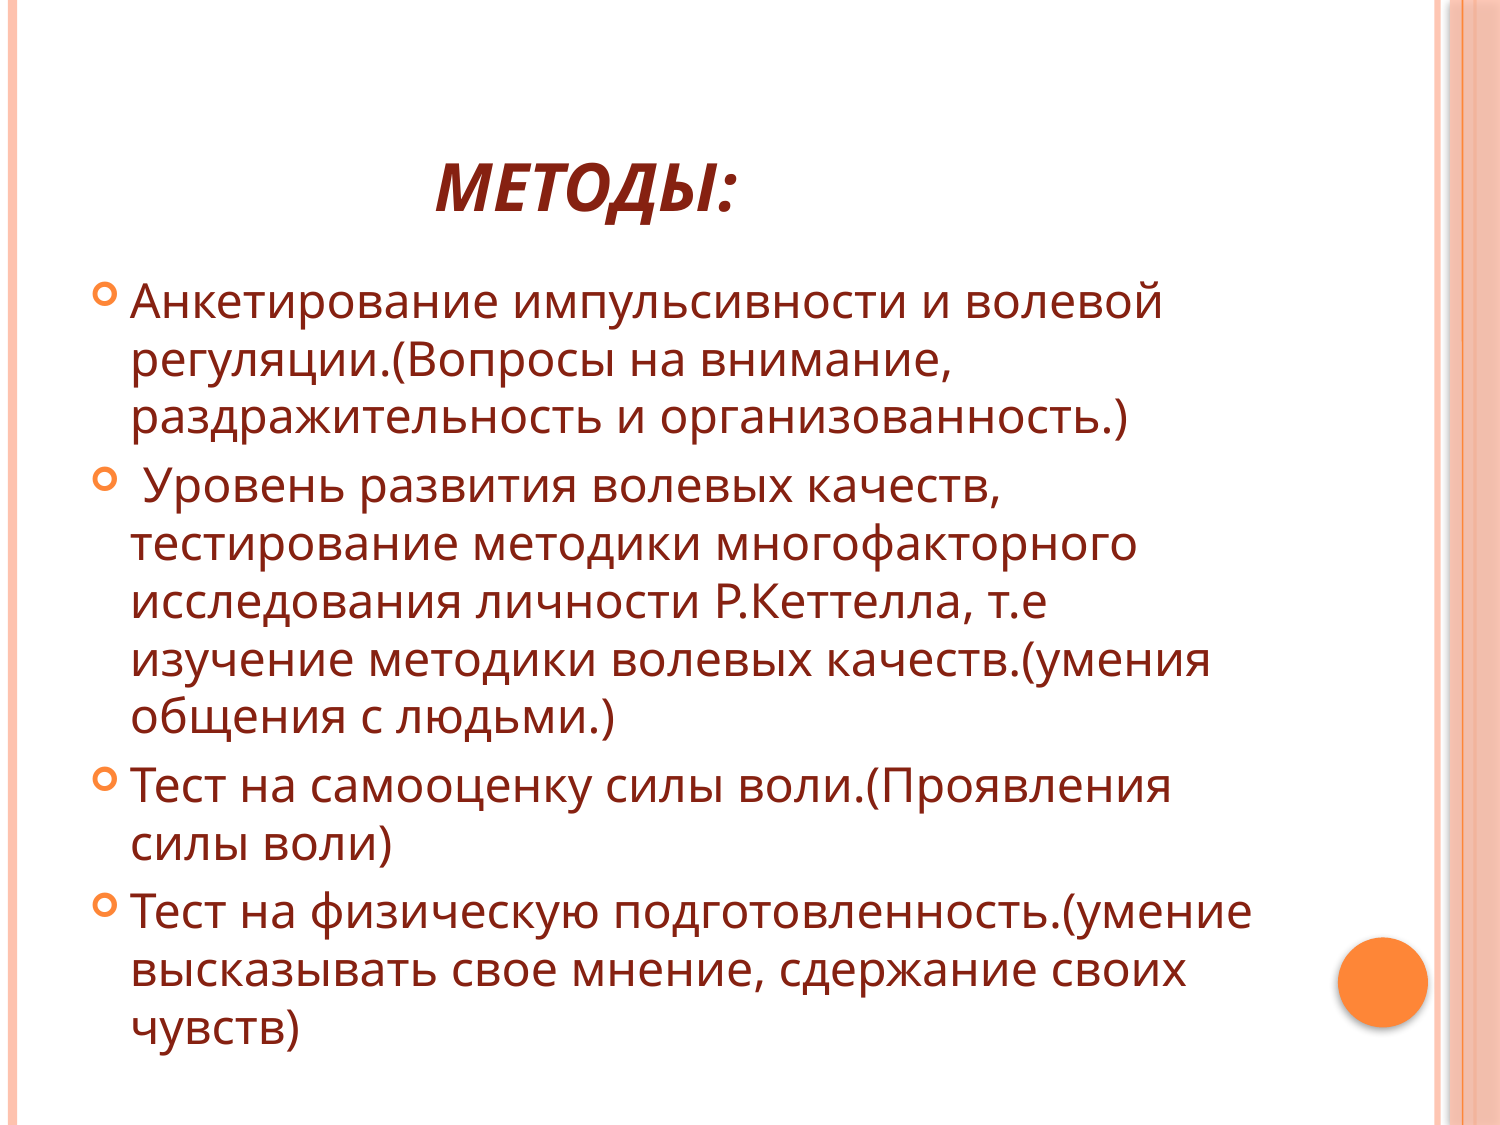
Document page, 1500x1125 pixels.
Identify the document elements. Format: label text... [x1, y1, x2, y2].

title Методы: [75, 45, 1300, 233]
list Анкетирование импульсивности и волевой регуляции.(Вопросы на внимание, раздражительность и организованность.) Уровень развития волевых качеств, тестирование методики многофакторного исследования личности Р.Кеттелла, т.е изучение методики волевых качеств.(умения общения с людьми.) Тест на самооценку силы воли.(Проявления силы воли) Тест на физическую подготовленность.(умение высказывать свое мнение, сдержание своих чувств) [75, 262, 1300, 1062]
